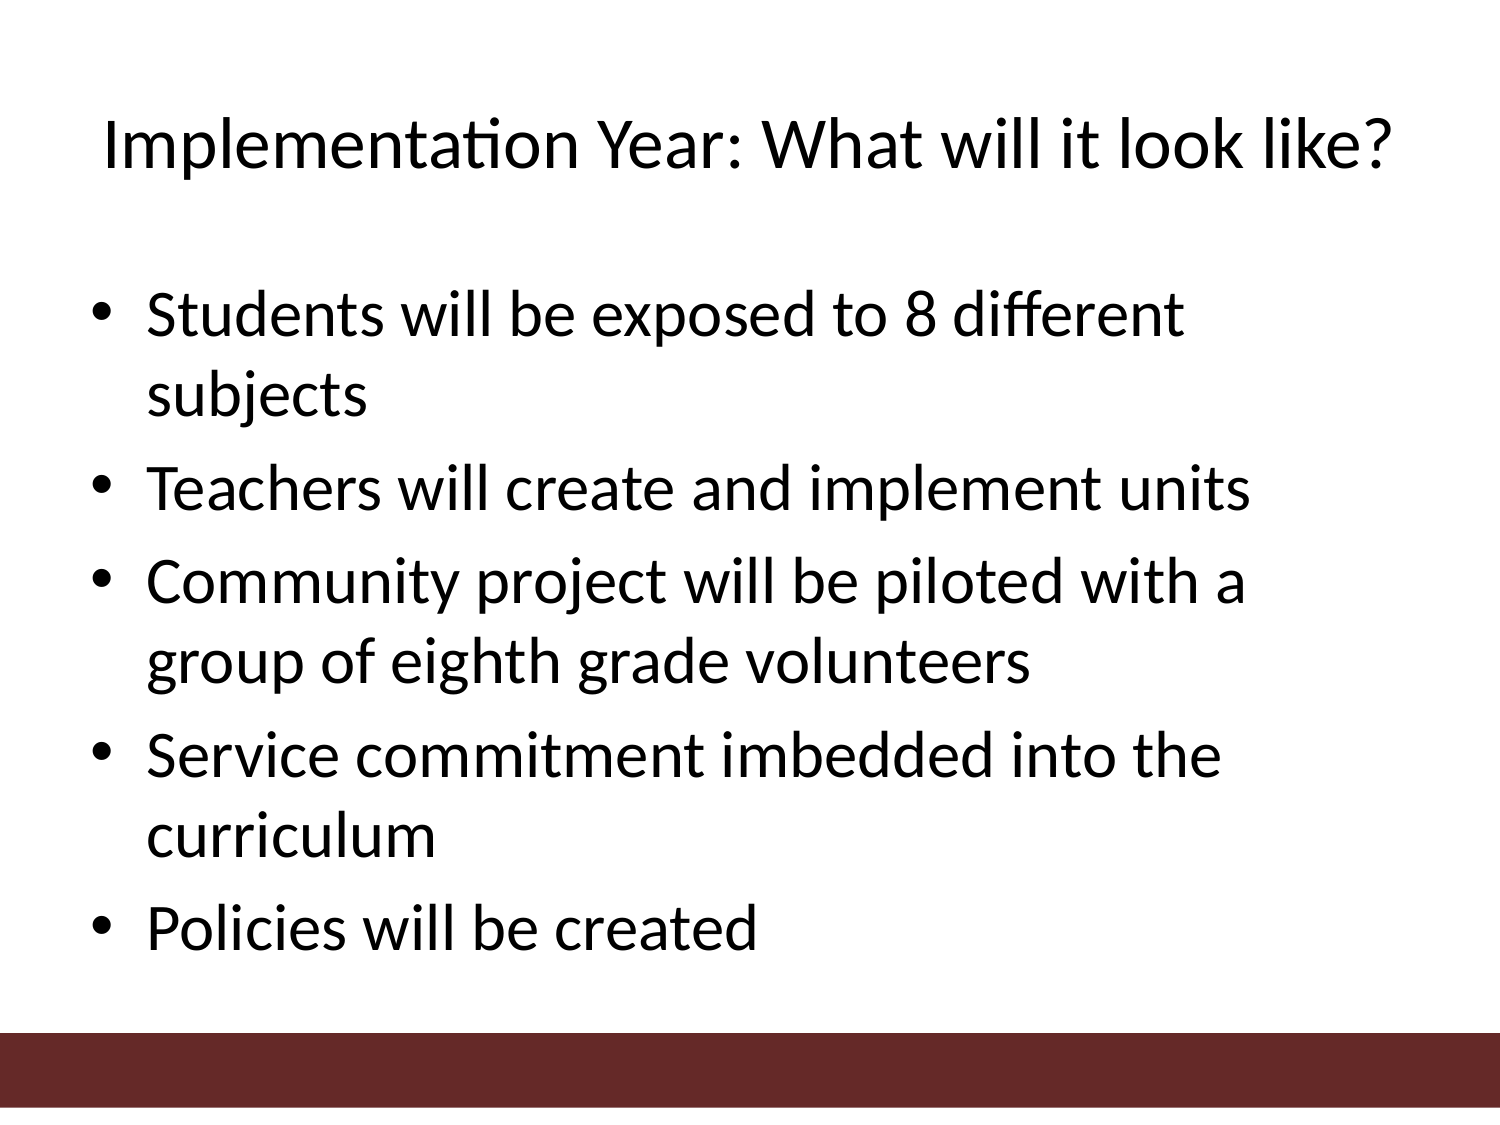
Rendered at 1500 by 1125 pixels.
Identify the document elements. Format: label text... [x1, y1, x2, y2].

title Implementation Year: What will it look like? [75, 45, 1425, 233]
text_box [0, 1033, 1500, 1108]
list Students will be exposed to 8 different subjects Teachers will create and implement units Community project will be piloted with a group of eighth grade volunteers Service commitment imbedded into the curriculum Policies will be created [75, 262, 1425, 1005]
